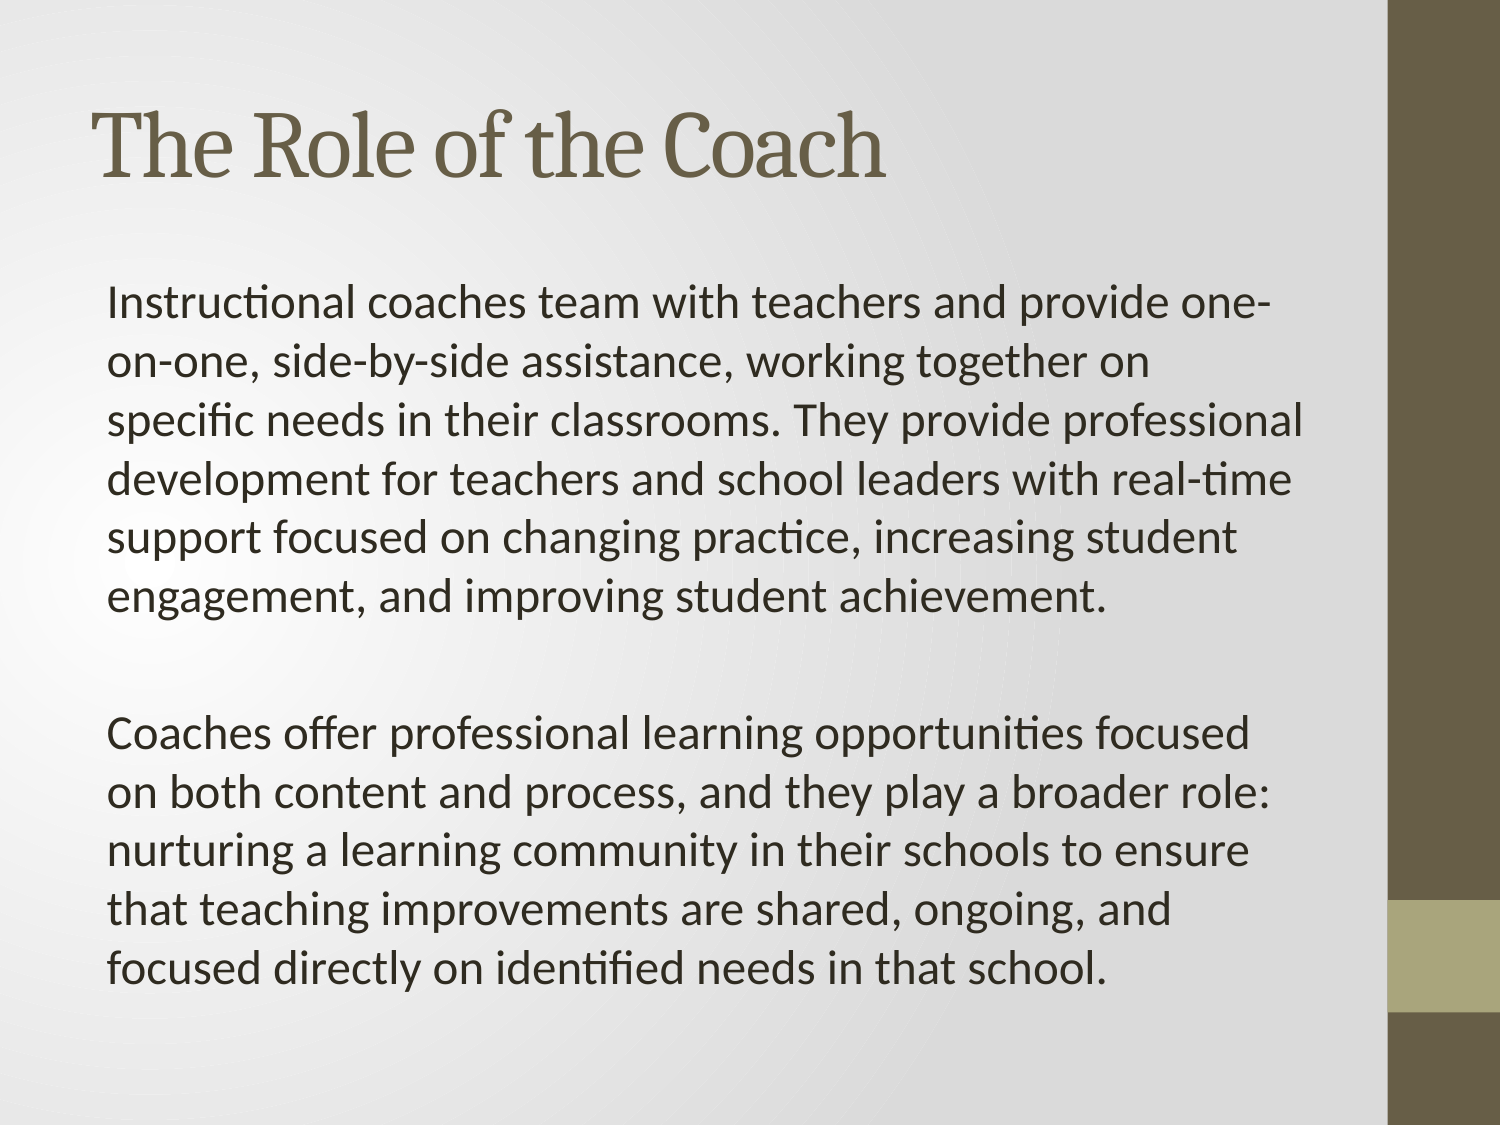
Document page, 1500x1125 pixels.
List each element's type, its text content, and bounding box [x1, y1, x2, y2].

list Instructional coaches team with teachers and provide one-on-one, side-by-side assistance, working together on specific needs in their classrooms. They provide professional development for teachers and school leaders with real-time support focused on changing practice, increasing student engagement, and improving student achievement. Coaches offer professional learning opportunities focused on both content and process, and they play a broader role: nurturing a learning community in their schools to ensure that teaching improvements are shared, ongoing, and focused directly on identified needs in that school. [75, 262, 1325, 1050]
title The Role of the Coach [75, 45, 1325, 233]
